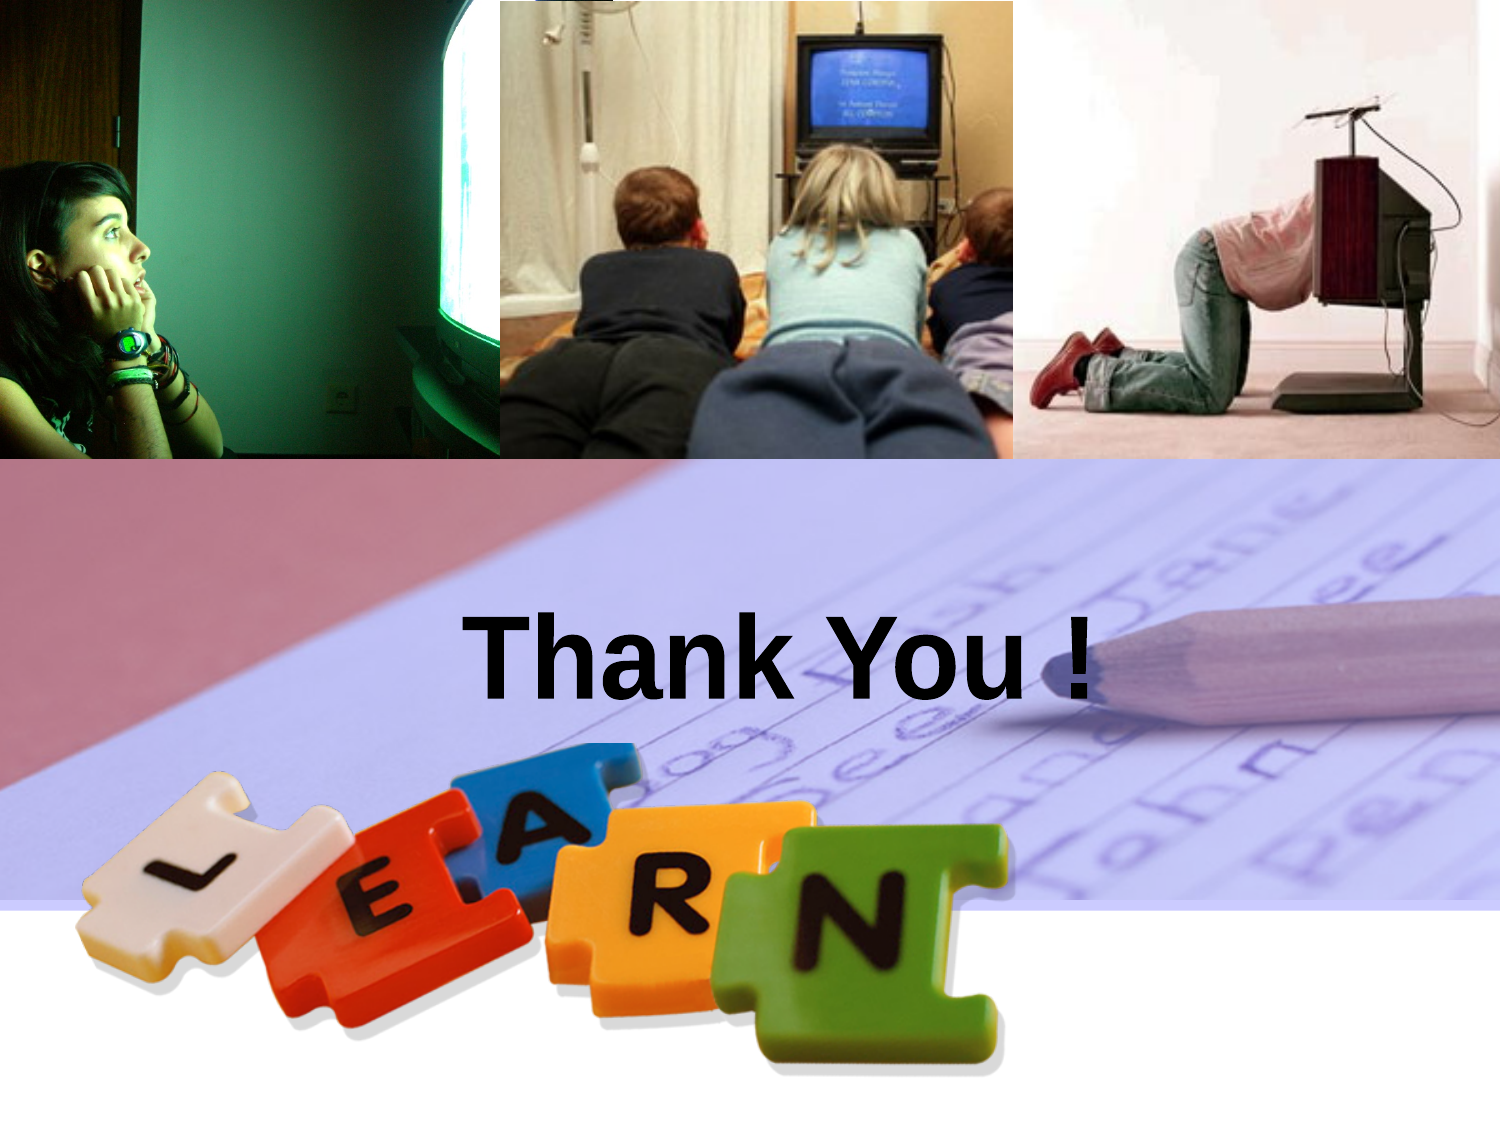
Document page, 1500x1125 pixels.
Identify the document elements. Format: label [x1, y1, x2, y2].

picture [0, 0, 1500, 459]
picture [74, 743, 1019, 1088]
